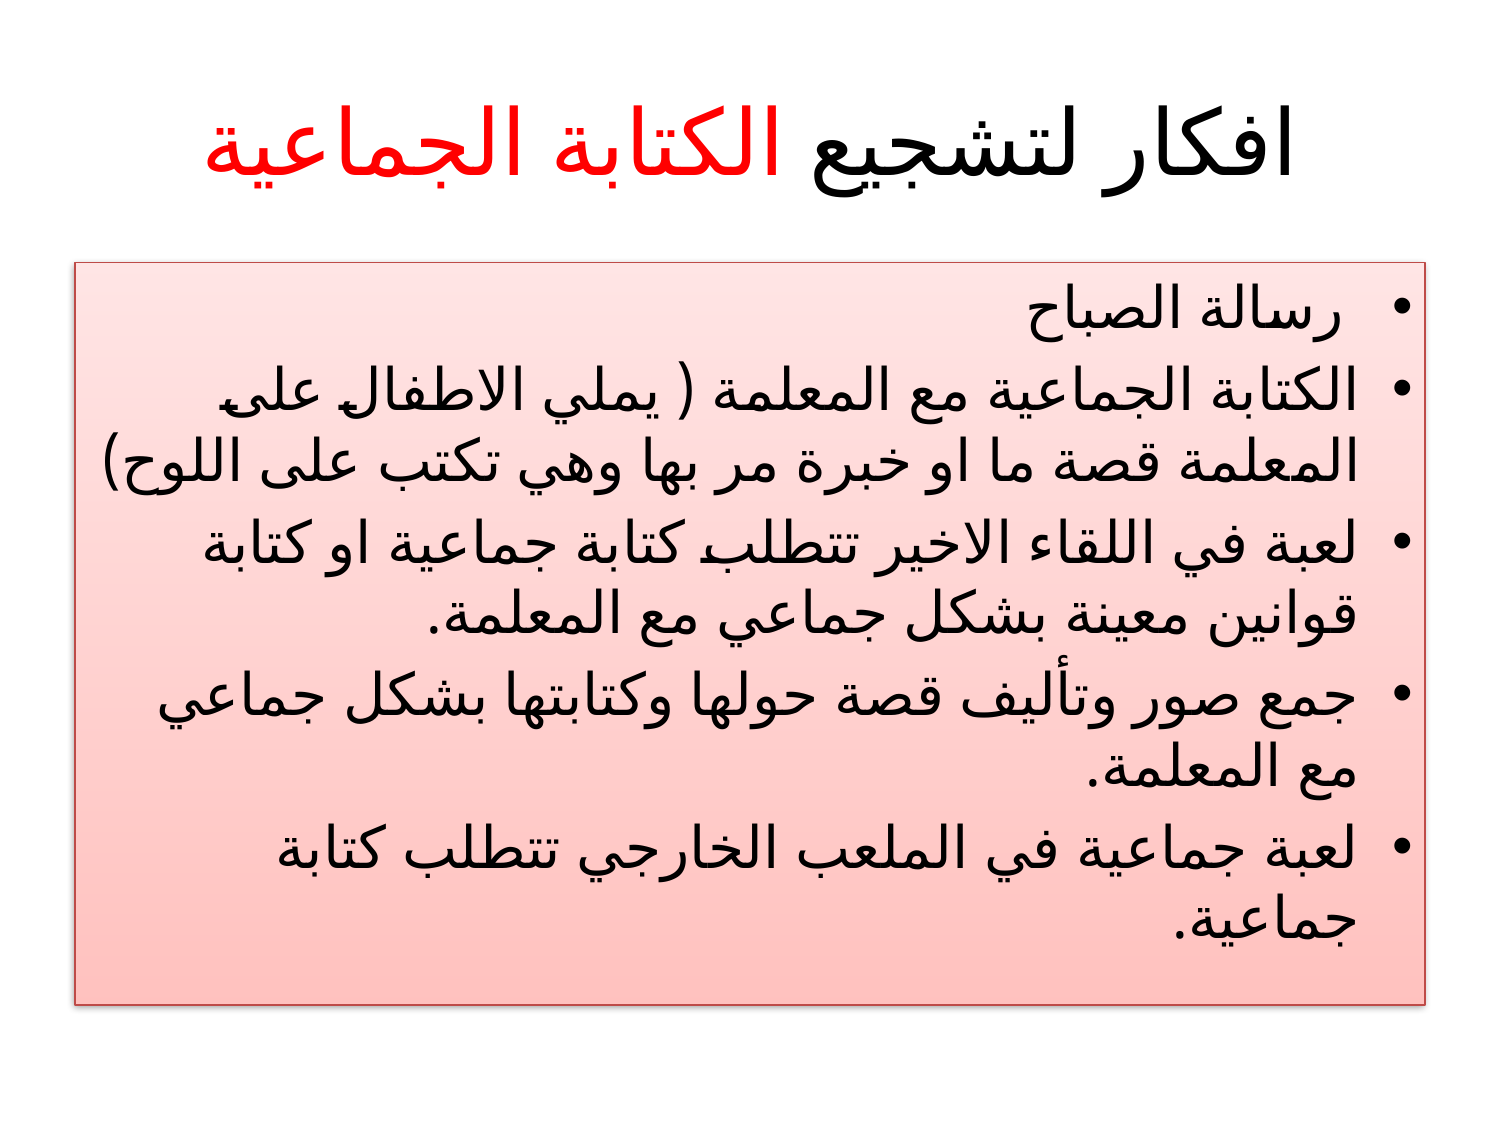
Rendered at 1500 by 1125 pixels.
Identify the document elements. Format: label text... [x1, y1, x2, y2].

title افكار لتشجيع الكتابة الجماعية [75, 45, 1425, 233]
list رسالة الصباح الكتابة الجماعية مع المعلمة ( يملي الاطفال على المعلمة قصة ما او خبرة مر بها وهي تكتب على اللوح) لعبة في اللقاء الاخير تتطلب كتابة جماعية او كتابة قوانين معينة بشكل جماعي مع المعلمة. جمع صور وتأليف قصة حولها وكتابتها بشكل جماعي مع المعلمة. لعبة جماعية في الملعب الخارجي تتطلب كتابة جماعية. [74, 262, 1426, 1006]
